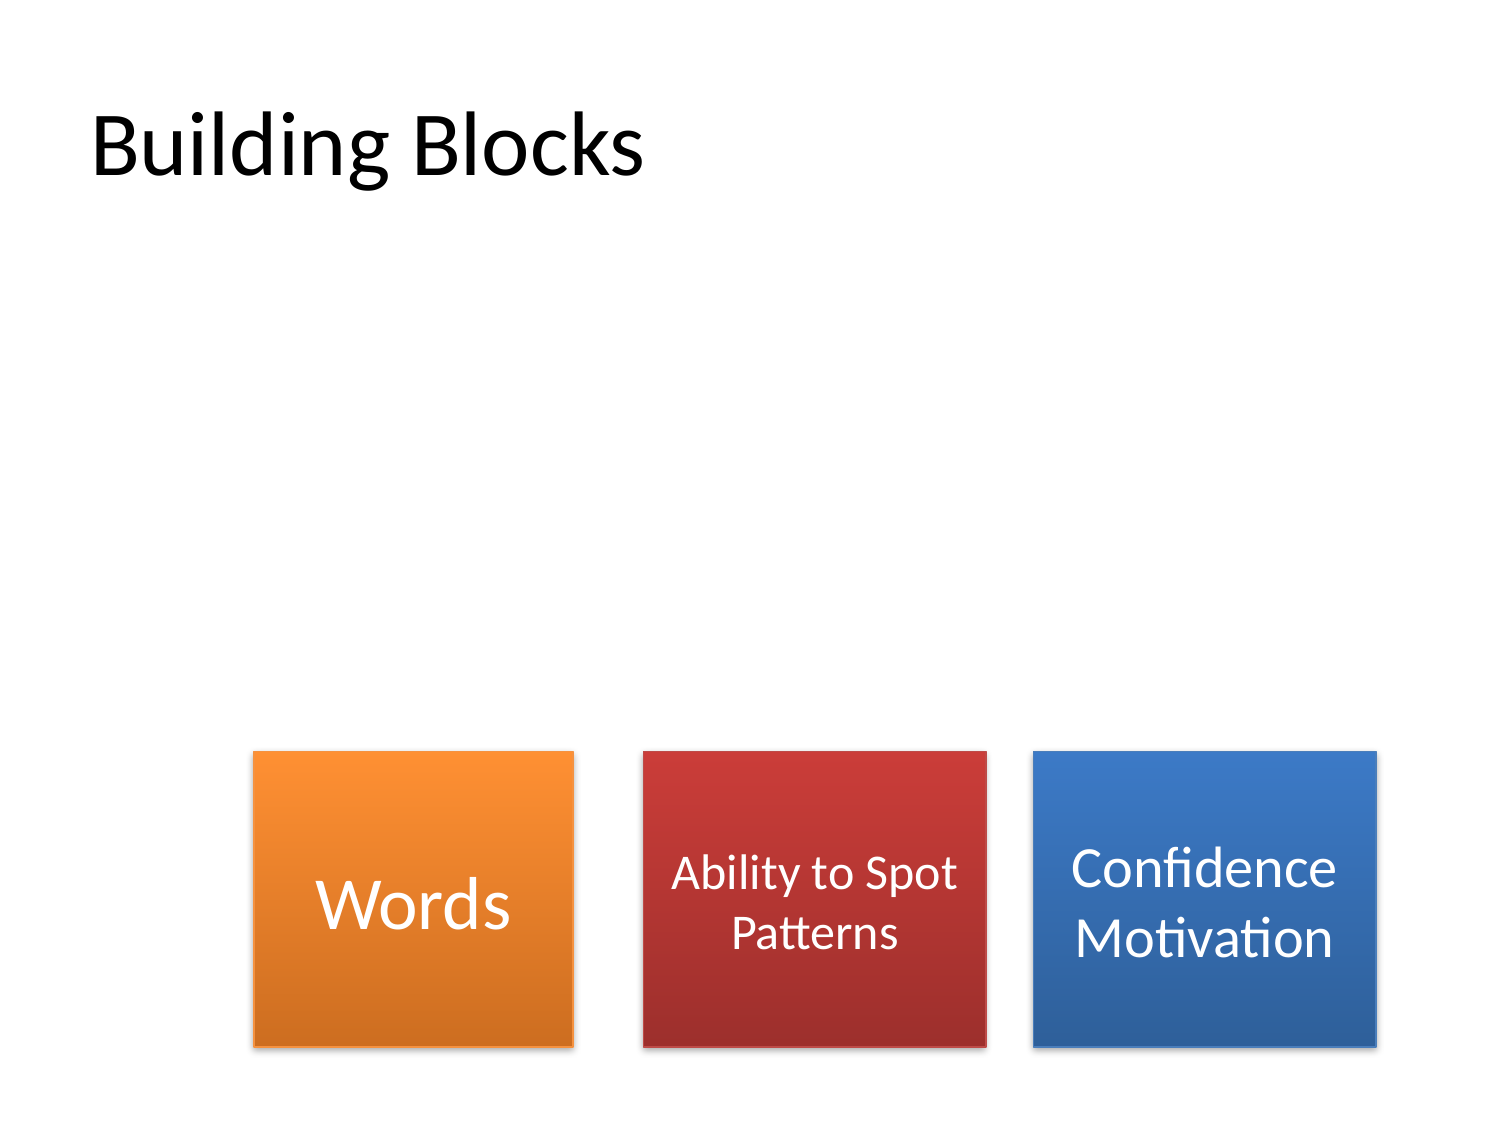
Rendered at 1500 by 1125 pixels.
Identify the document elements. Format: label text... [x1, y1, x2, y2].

text_box Ability to Spot Patterns [643, 751, 987, 1048]
text_box Confidence Motivation [1033, 751, 1377, 1048]
title Building Blocks [75, 45, 1425, 233]
text_box Words [253, 751, 574, 1048]
